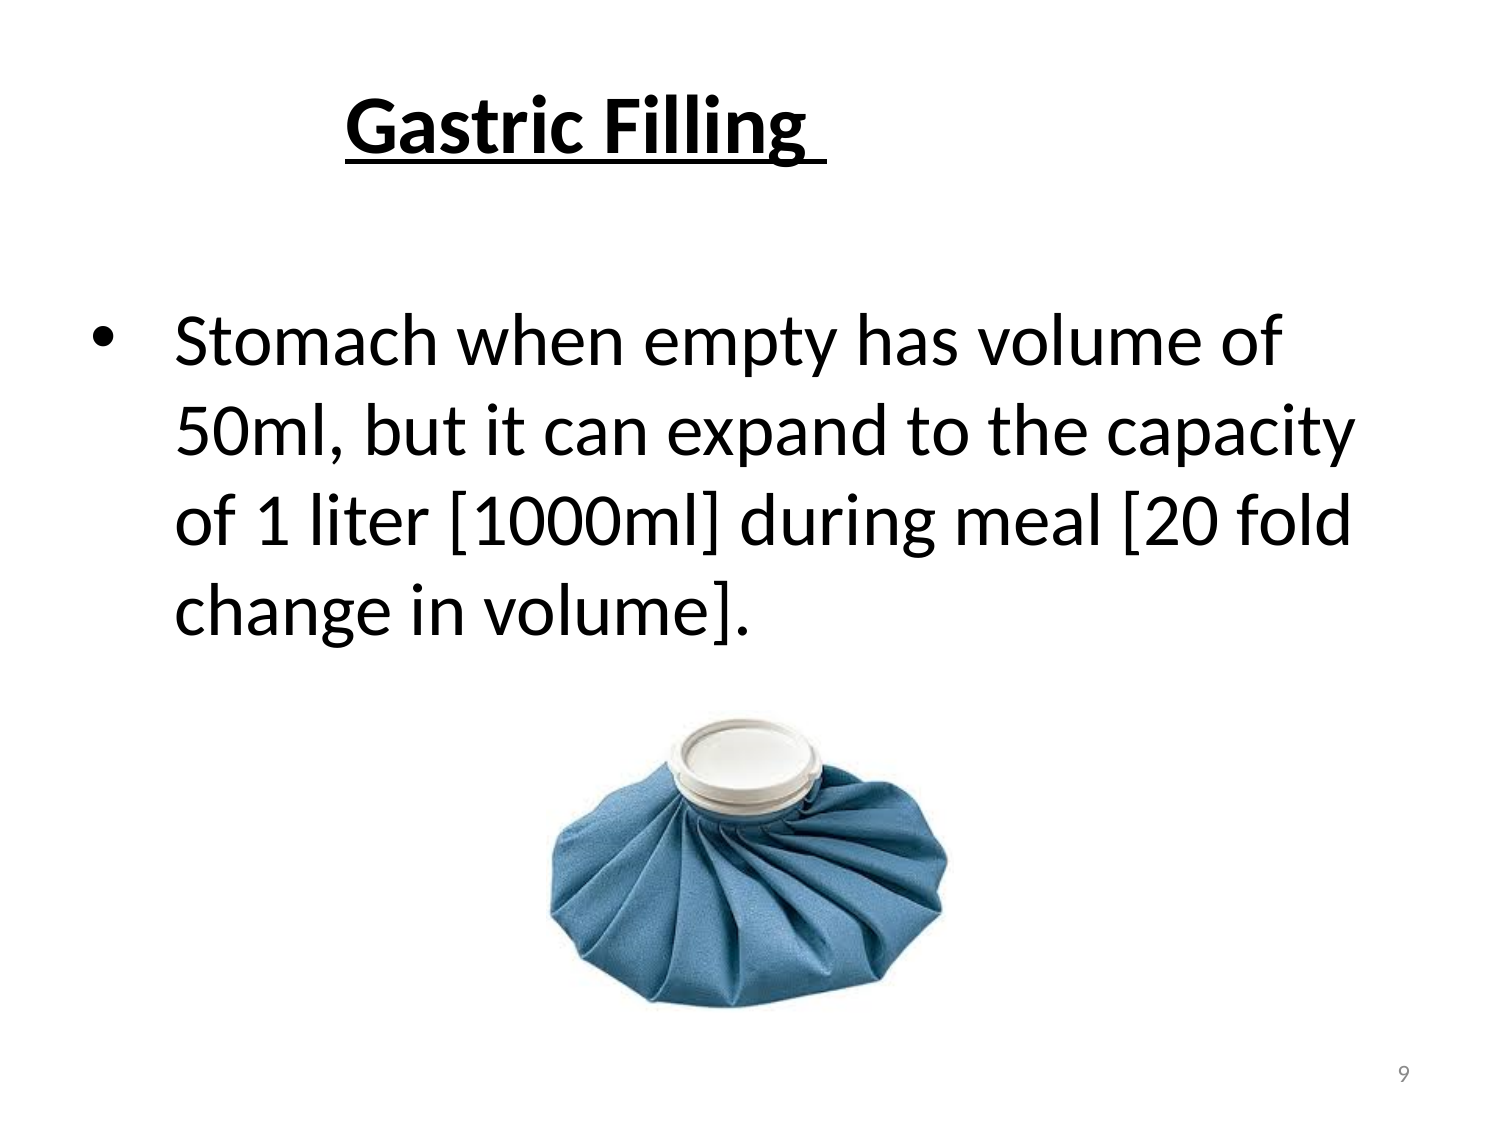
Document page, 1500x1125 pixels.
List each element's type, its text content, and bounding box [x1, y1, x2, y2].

list Gastric Filling Stomach when empty has volume of 50ml, but it can expand to the capacity of 1 liter [1000ml] during meal [20 fold change in volume]. [75, 62, 1425, 805]
slide_number 9 [1074, 1042, 1425, 1103]
picture [545, 710, 955, 1013]
